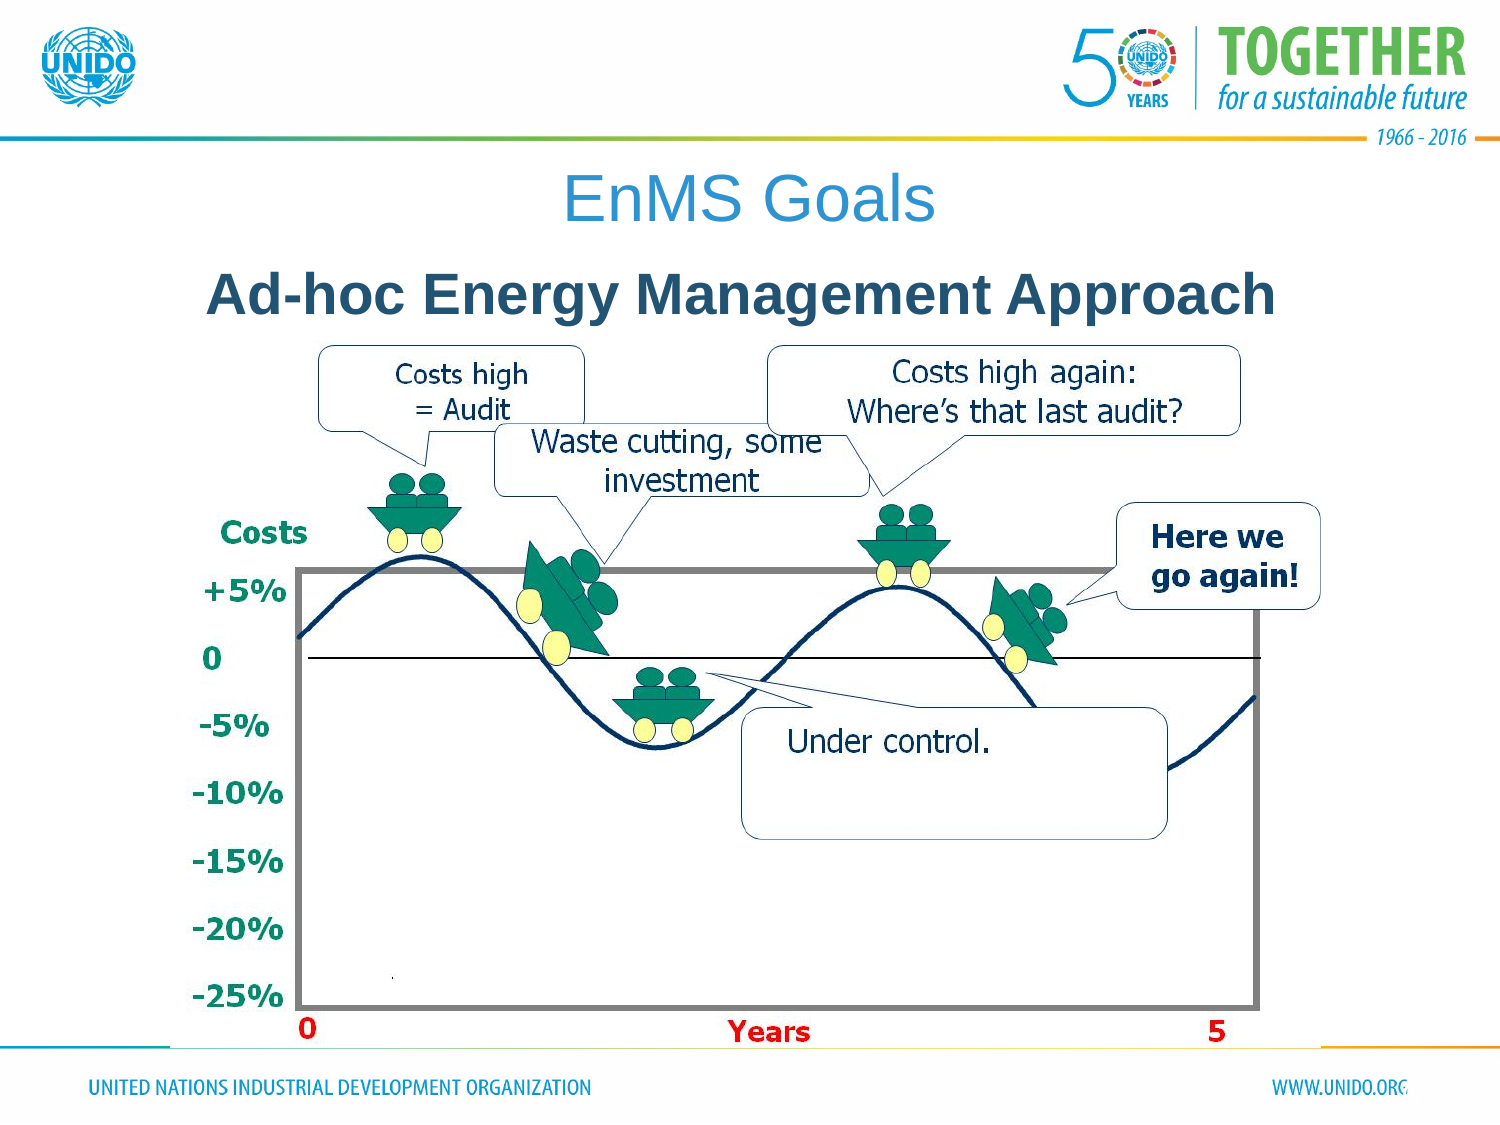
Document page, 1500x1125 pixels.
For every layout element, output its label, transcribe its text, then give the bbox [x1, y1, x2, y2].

text_box EnMS Goals [50, 156, 1450, 257]
picture [0, 0, 1500, 147]
text_box Ad-hoc Energy Management Approach [25, 260, 1459, 329]
picture [0, 340, 1500, 1122]
slide_number 6 [1069, 1066, 1436, 1125]
